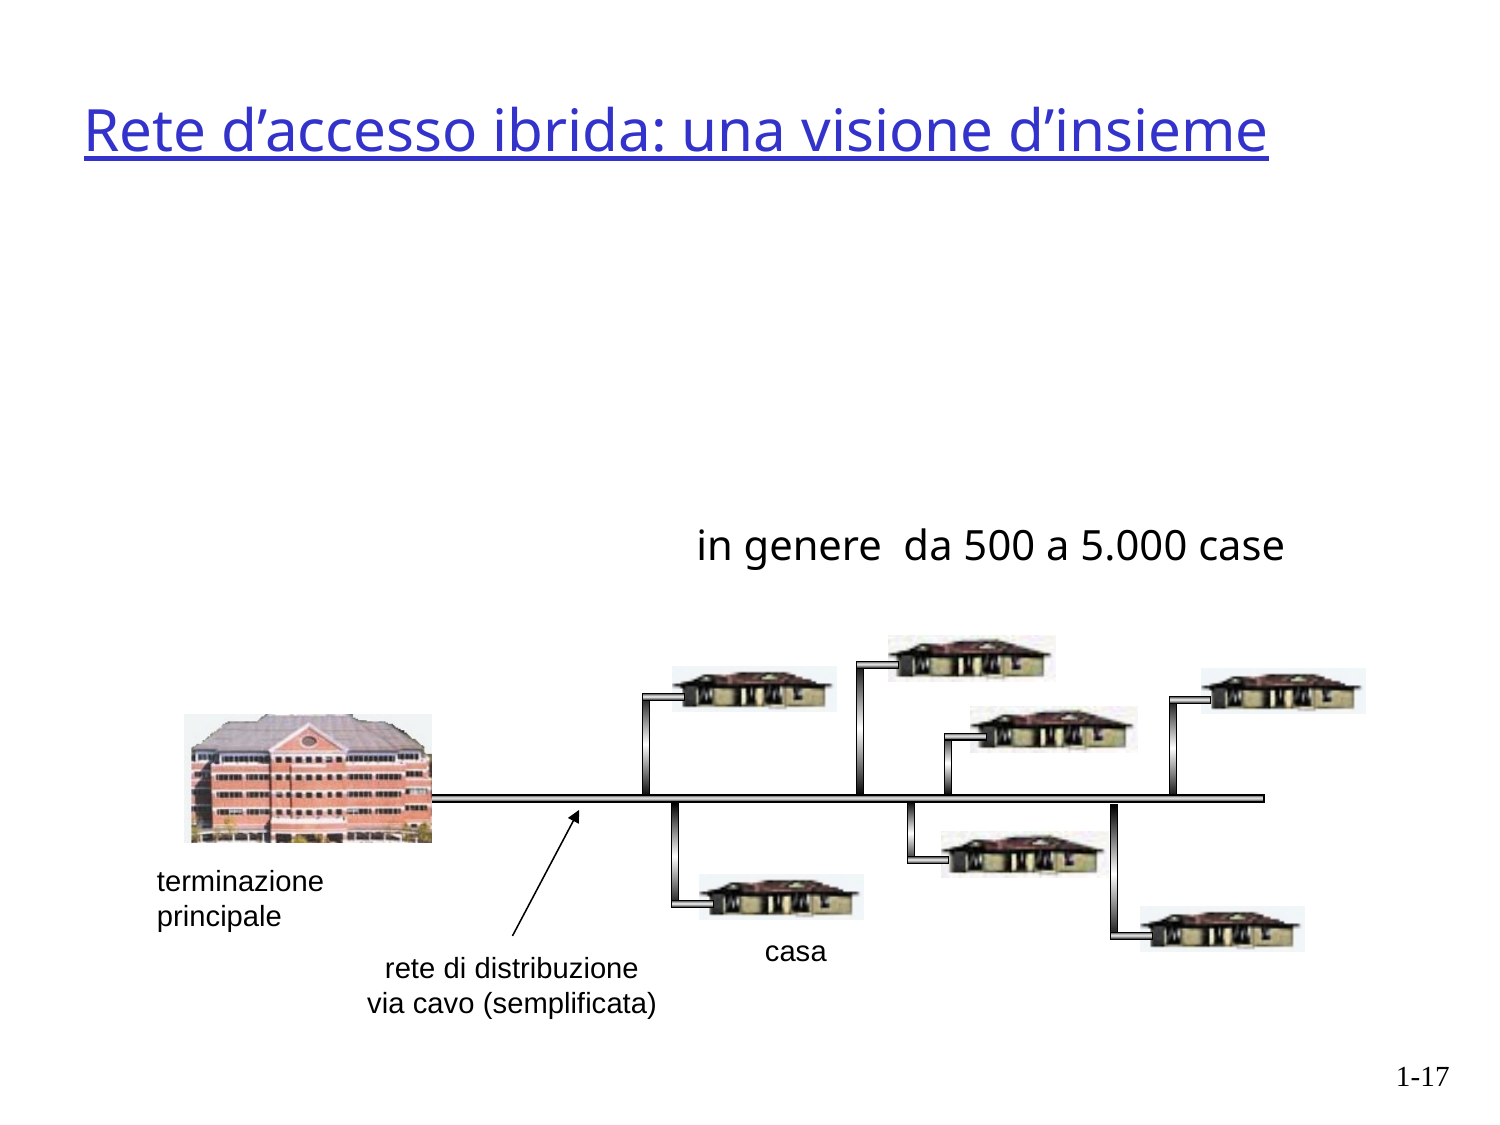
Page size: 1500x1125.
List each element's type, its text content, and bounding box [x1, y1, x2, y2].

text_box [1214, 795, 1264, 803]
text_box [856, 660, 899, 796]
text_box terminazione principale [142, 854, 472, 941]
text_box casa [749, 929, 842, 975]
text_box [671, 803, 714, 908]
picture [888, 635, 1056, 682]
picture [698, 874, 864, 921]
text_box rete di distribuzione via cavo (semplificata)‏ [352, 941, 672, 1027]
slide_number 1-17 [1362, 1049, 1465, 1125]
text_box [642, 693, 685, 798]
text_box [987, 795, 1164, 803]
picture [970, 706, 1138, 753]
text_box [689, 795, 855, 803]
picture [941, 831, 1109, 878]
title Rete d’accesso ibrida: una visione d’insieme [68, 34, 1419, 223]
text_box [944, 732, 987, 796]
picture [671, 666, 837, 712]
picture [1200, 668, 1366, 715]
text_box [1110, 804, 1153, 940]
text_box [512, 809, 580, 936]
picture [1140, 905, 1306, 952]
picture [184, 714, 432, 844]
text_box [906, 801, 949, 865]
text_box in genere da 500 a 5.000 case [681, 510, 1301, 577]
text_box [438, 795, 638, 803]
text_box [1168, 696, 1211, 800]
text_box [900, 795, 940, 803]
